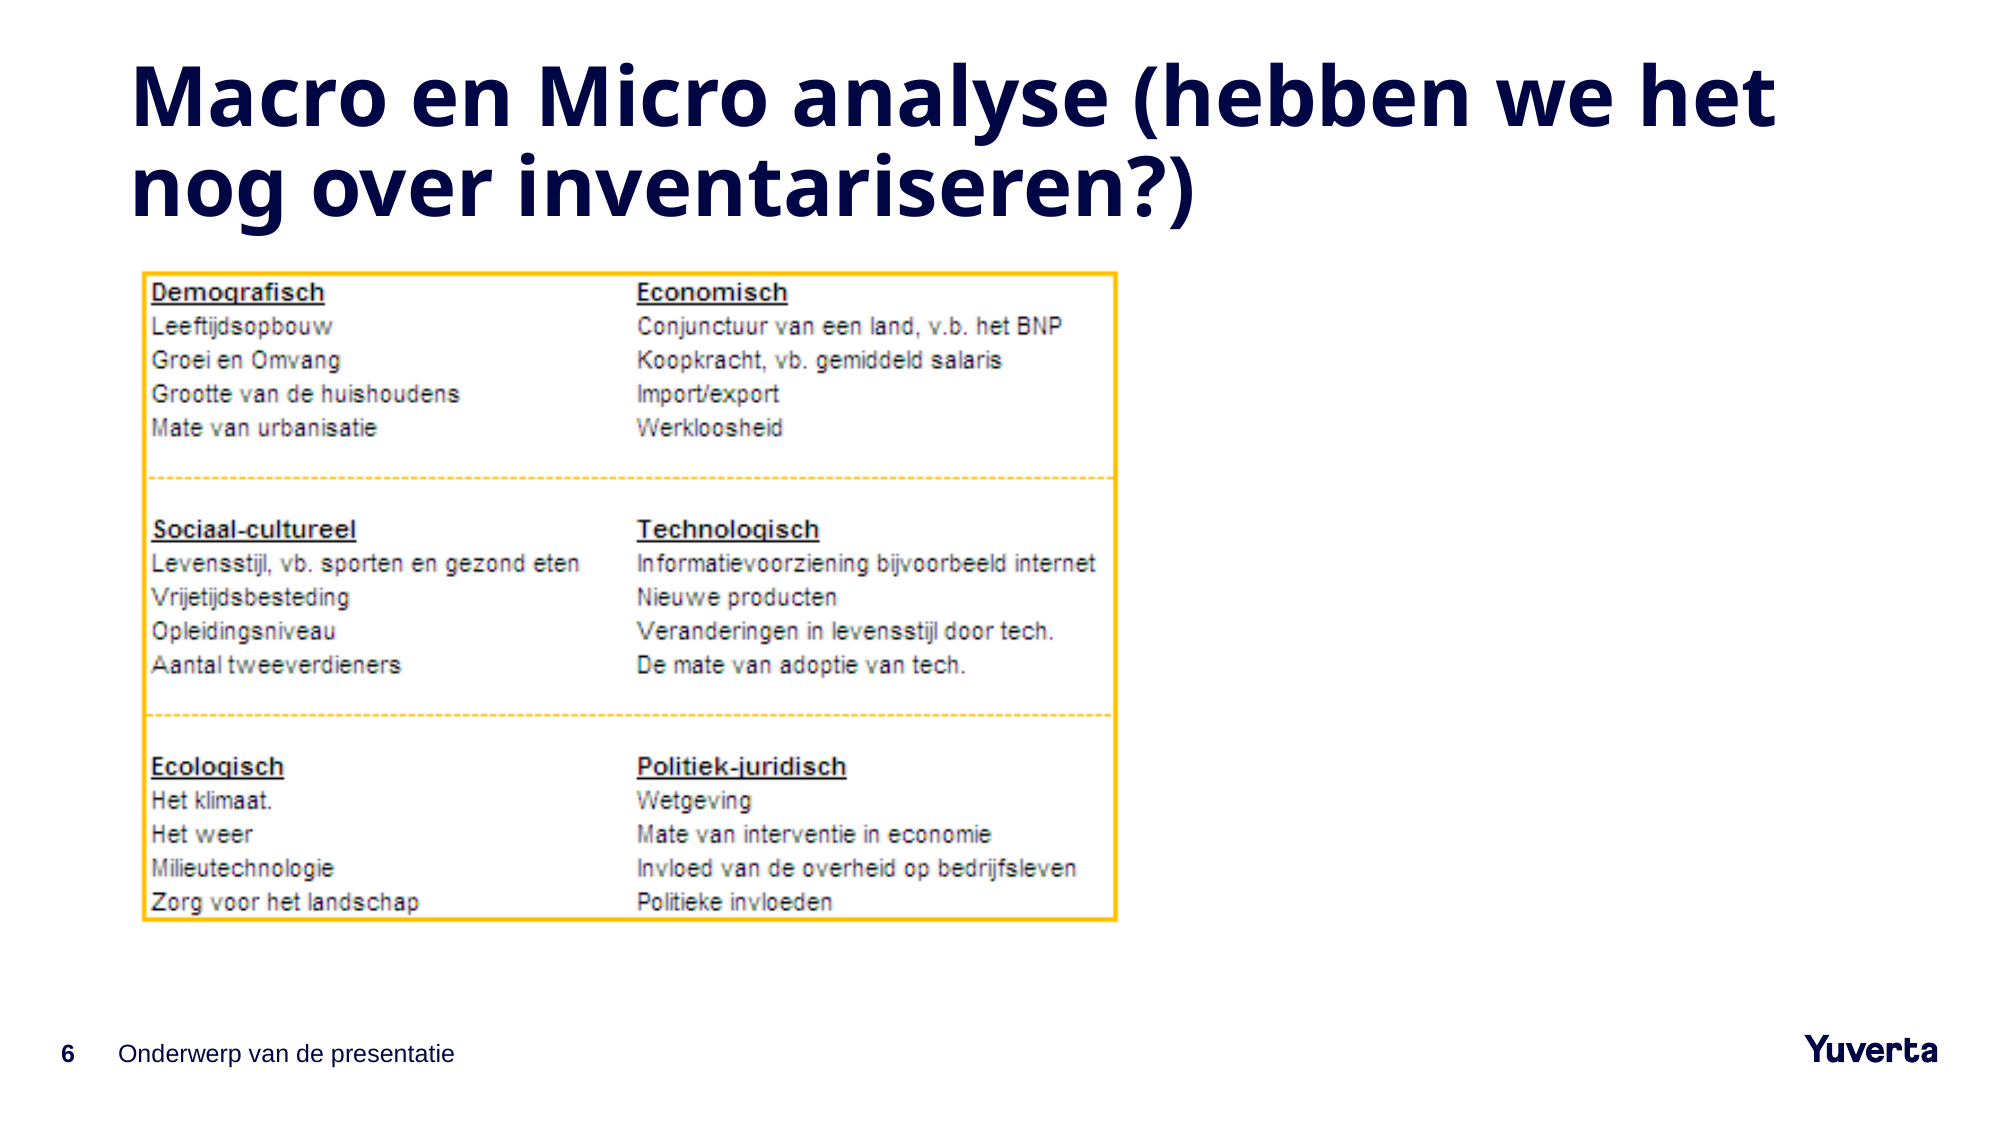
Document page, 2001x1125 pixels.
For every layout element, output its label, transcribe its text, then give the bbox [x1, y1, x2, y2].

picture [129, 263, 1132, 936]
footer Onderwerp van de presentatie [118, 1037, 987, 1073]
slide_number 6 [60, 1037, 113, 1073]
title Macro en Micro analyse (hebben we het nog over inventariseren?) [129, 48, 1939, 239]
